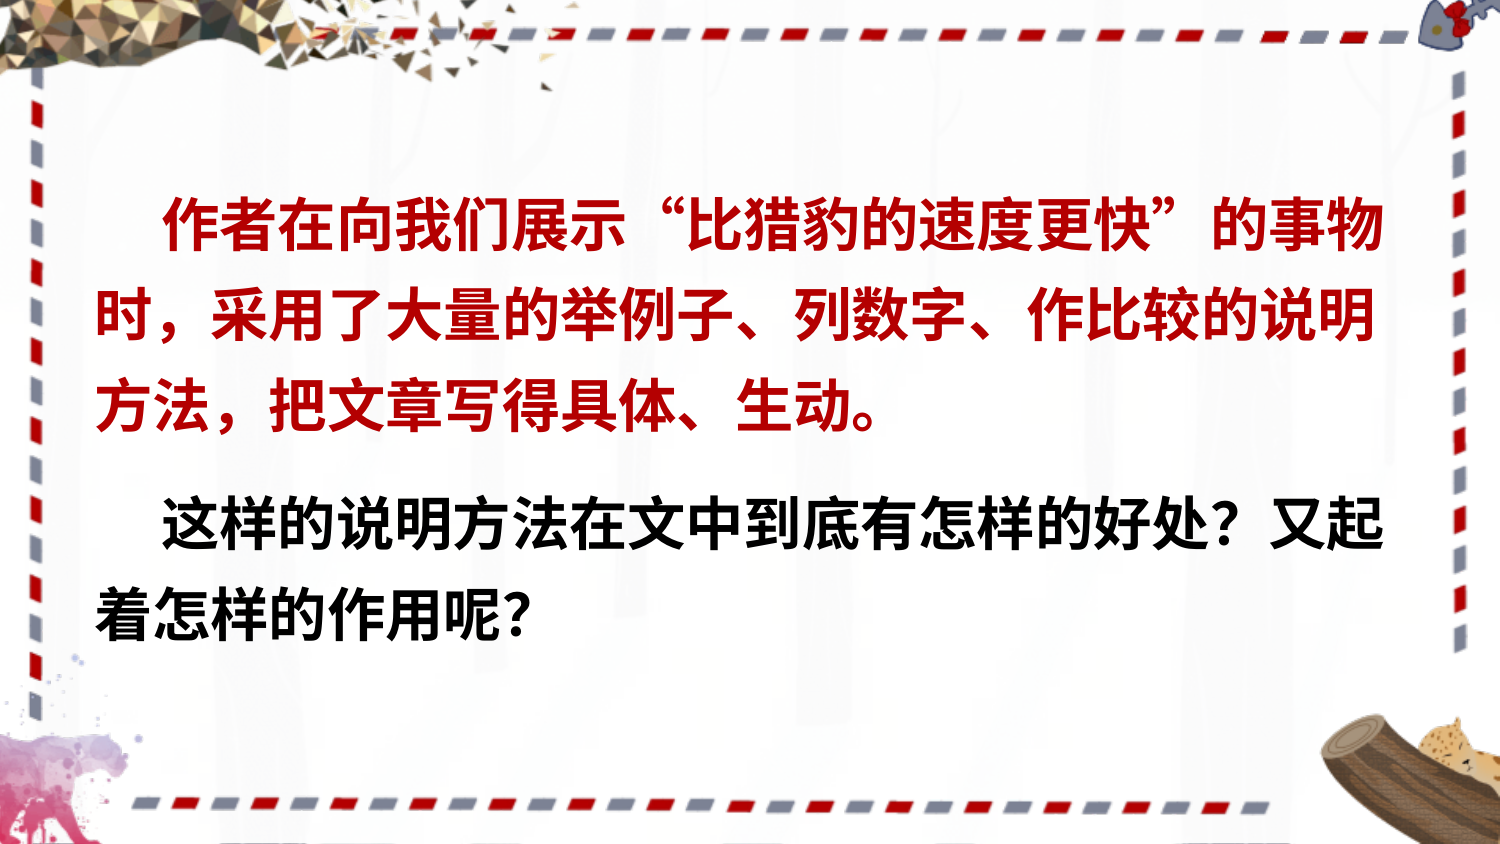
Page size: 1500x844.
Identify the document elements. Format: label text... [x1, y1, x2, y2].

picture [721, 0, 1500, 844]
text_box 这样的说明方法在文中到底有怎样的好处？又起着怎样的作用呢？ [79, 458, 1421, 656]
text_box 作者在向我们展示“比猎豹的速度更快”的事物时，采用了大量的举例子、列数字、作比较的说明方法，把文章写得具体、生动。 [79, 159, 1421, 447]
picture [0, 0, 1248, 844]
